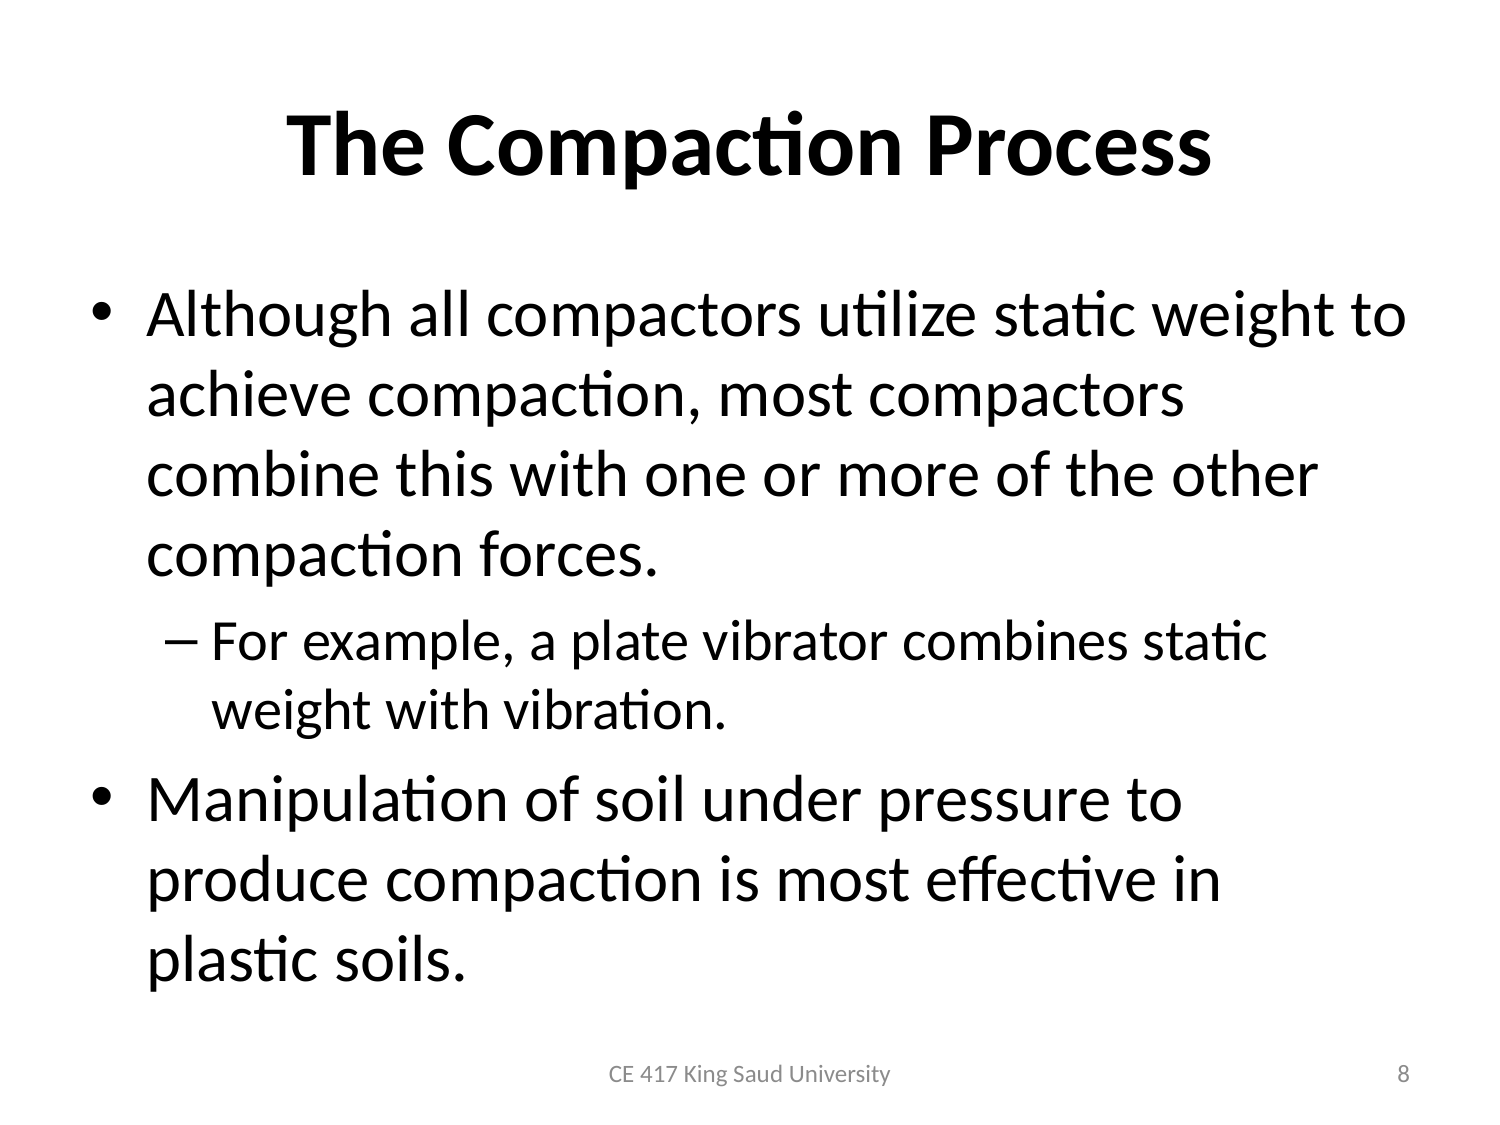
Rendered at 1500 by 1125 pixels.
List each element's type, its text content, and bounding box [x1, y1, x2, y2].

list Although all compactors utilize static weight to achieve compaction, most compactors combine this with one or more of the other compaction forces. For example, a plate vibrator combines static weight with vibration. Manipulation of soil under pressure to produce compaction is most effective in plastic soils. [75, 262, 1425, 1005]
title The Compaction Process [75, 45, 1425, 233]
footer CE 417 King Saud University [512, 1042, 988, 1103]
slide_number 8 [1074, 1042, 1425, 1103]
